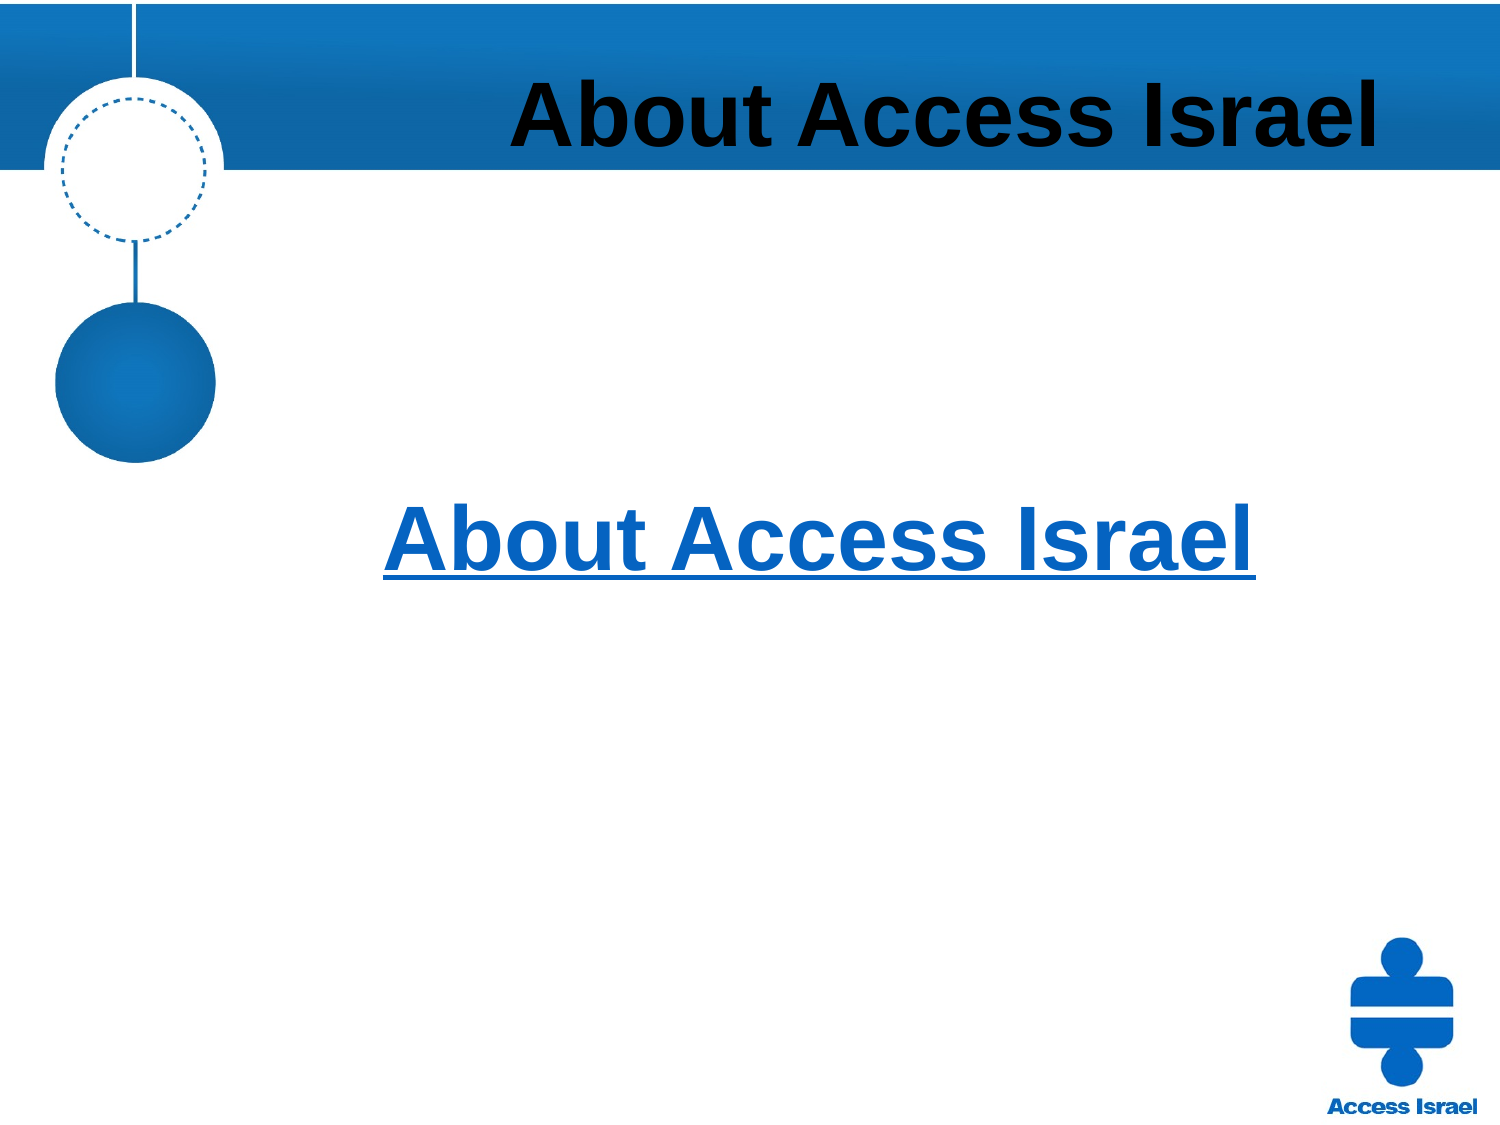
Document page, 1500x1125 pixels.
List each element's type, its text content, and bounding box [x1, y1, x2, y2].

title About Access Israel [103, 59, 1397, 278]
picture [0, 0, 1500, 1125]
text_box About Access Israel [367, 471, 1299, 596]
